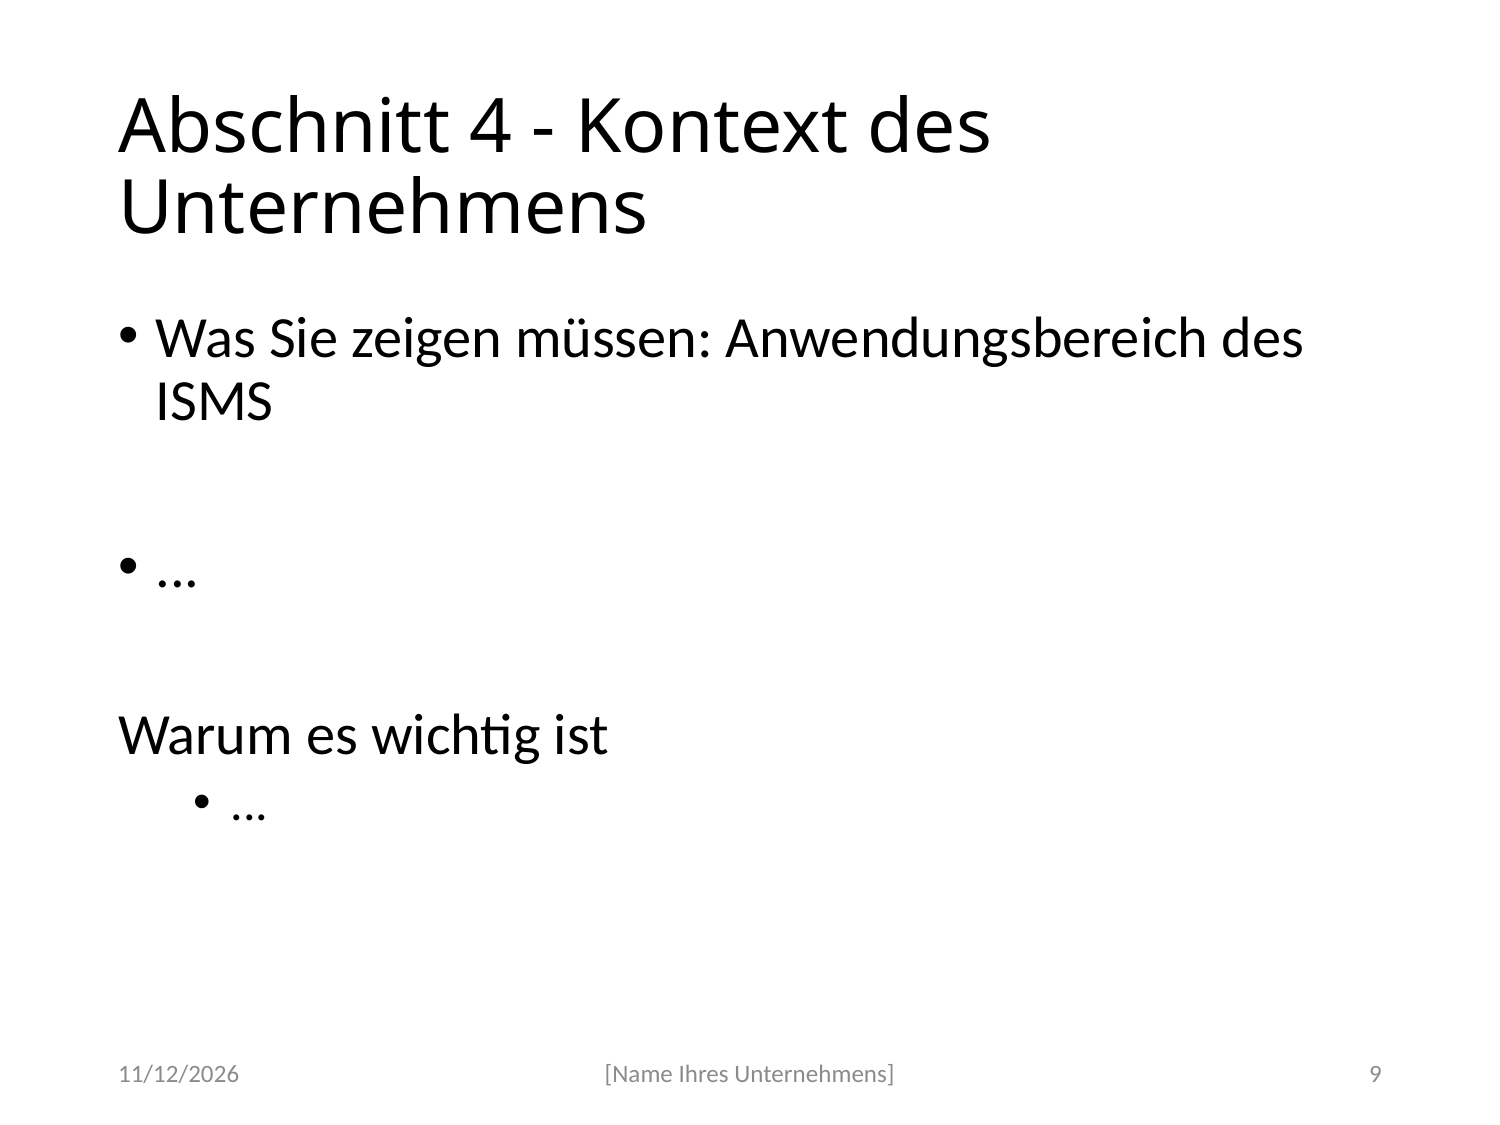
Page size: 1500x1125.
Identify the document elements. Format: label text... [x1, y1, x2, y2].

footer [Name Ihres Unternehmens] [496, 1042, 1004, 1103]
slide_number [103, 1042, 441, 1103]
title Abschnitt 4 - Kontext des Unternehmens [103, 59, 1397, 278]
list Was Sie zeigen müssen: Anwendungsbereich des ISMS ... Warum es wichtig ist ... [103, 299, 1397, 1014]
slide_number 9 [1059, 1042, 1397, 1103]
